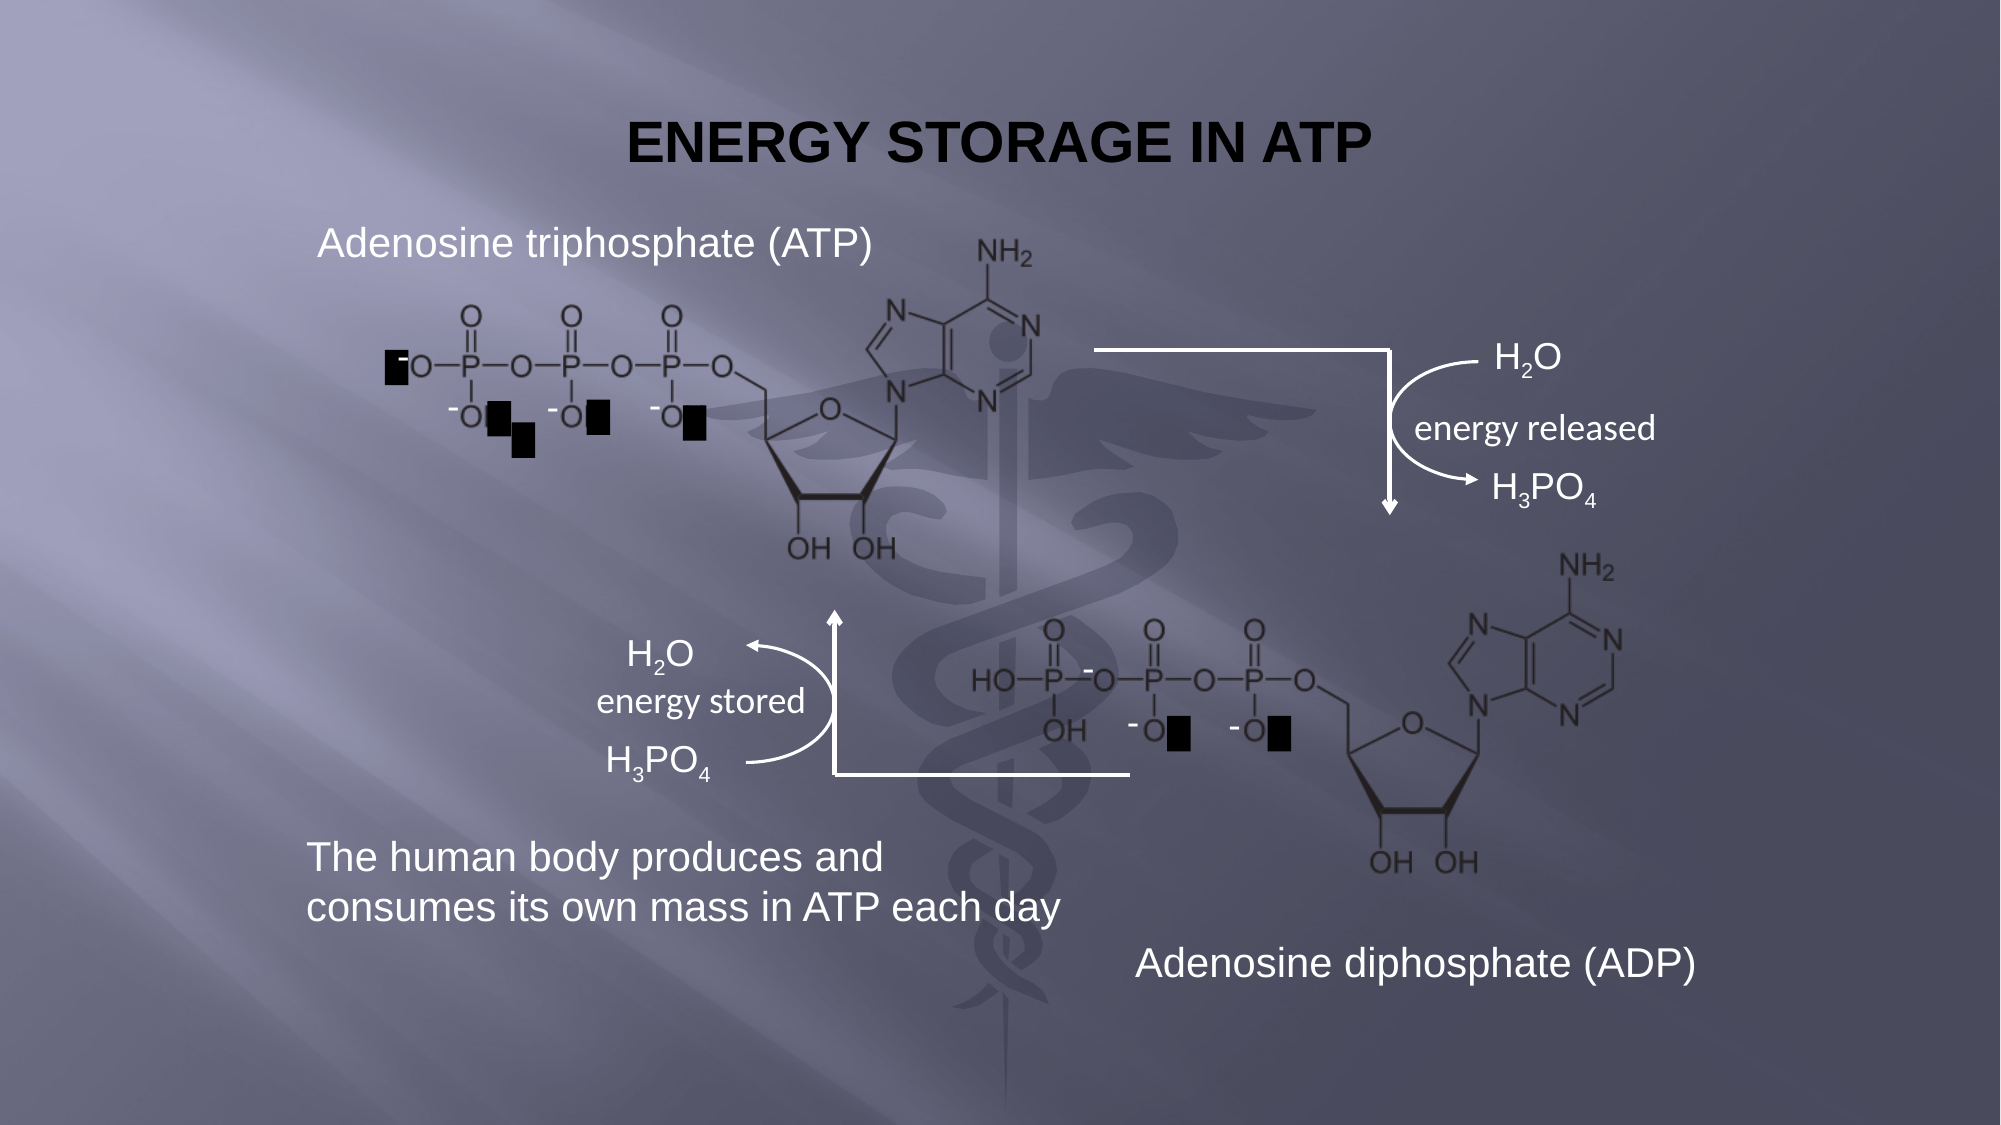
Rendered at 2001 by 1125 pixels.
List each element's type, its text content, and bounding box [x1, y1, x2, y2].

text_box Adenosine triphosphate (ATP) [302, 208, 889, 273]
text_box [1094, 349, 1390, 516]
text_box [1406, 456, 1476, 486]
title ENERGY STORAGE IN ATP [324, 45, 1675, 233]
text_box energy released [1399, 395, 1672, 456]
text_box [588, 621, 835, 789]
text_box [834, 609, 1130, 776]
text_box [1390, 361, 1479, 420]
text_box H3PO4 [1476, 456, 1612, 521]
text_box H2O [1479, 324, 1578, 391]
text_box The human body produces and consumes its own mass in ATP each day [291, 822, 1083, 938]
text_box [1390, 420, 1399, 448]
text_box Adenosine diphosphate (ADP) [1120, 928, 1713, 994]
text_box energy stored [581, 668, 588, 729]
picture [373, 231, 1638, 882]
